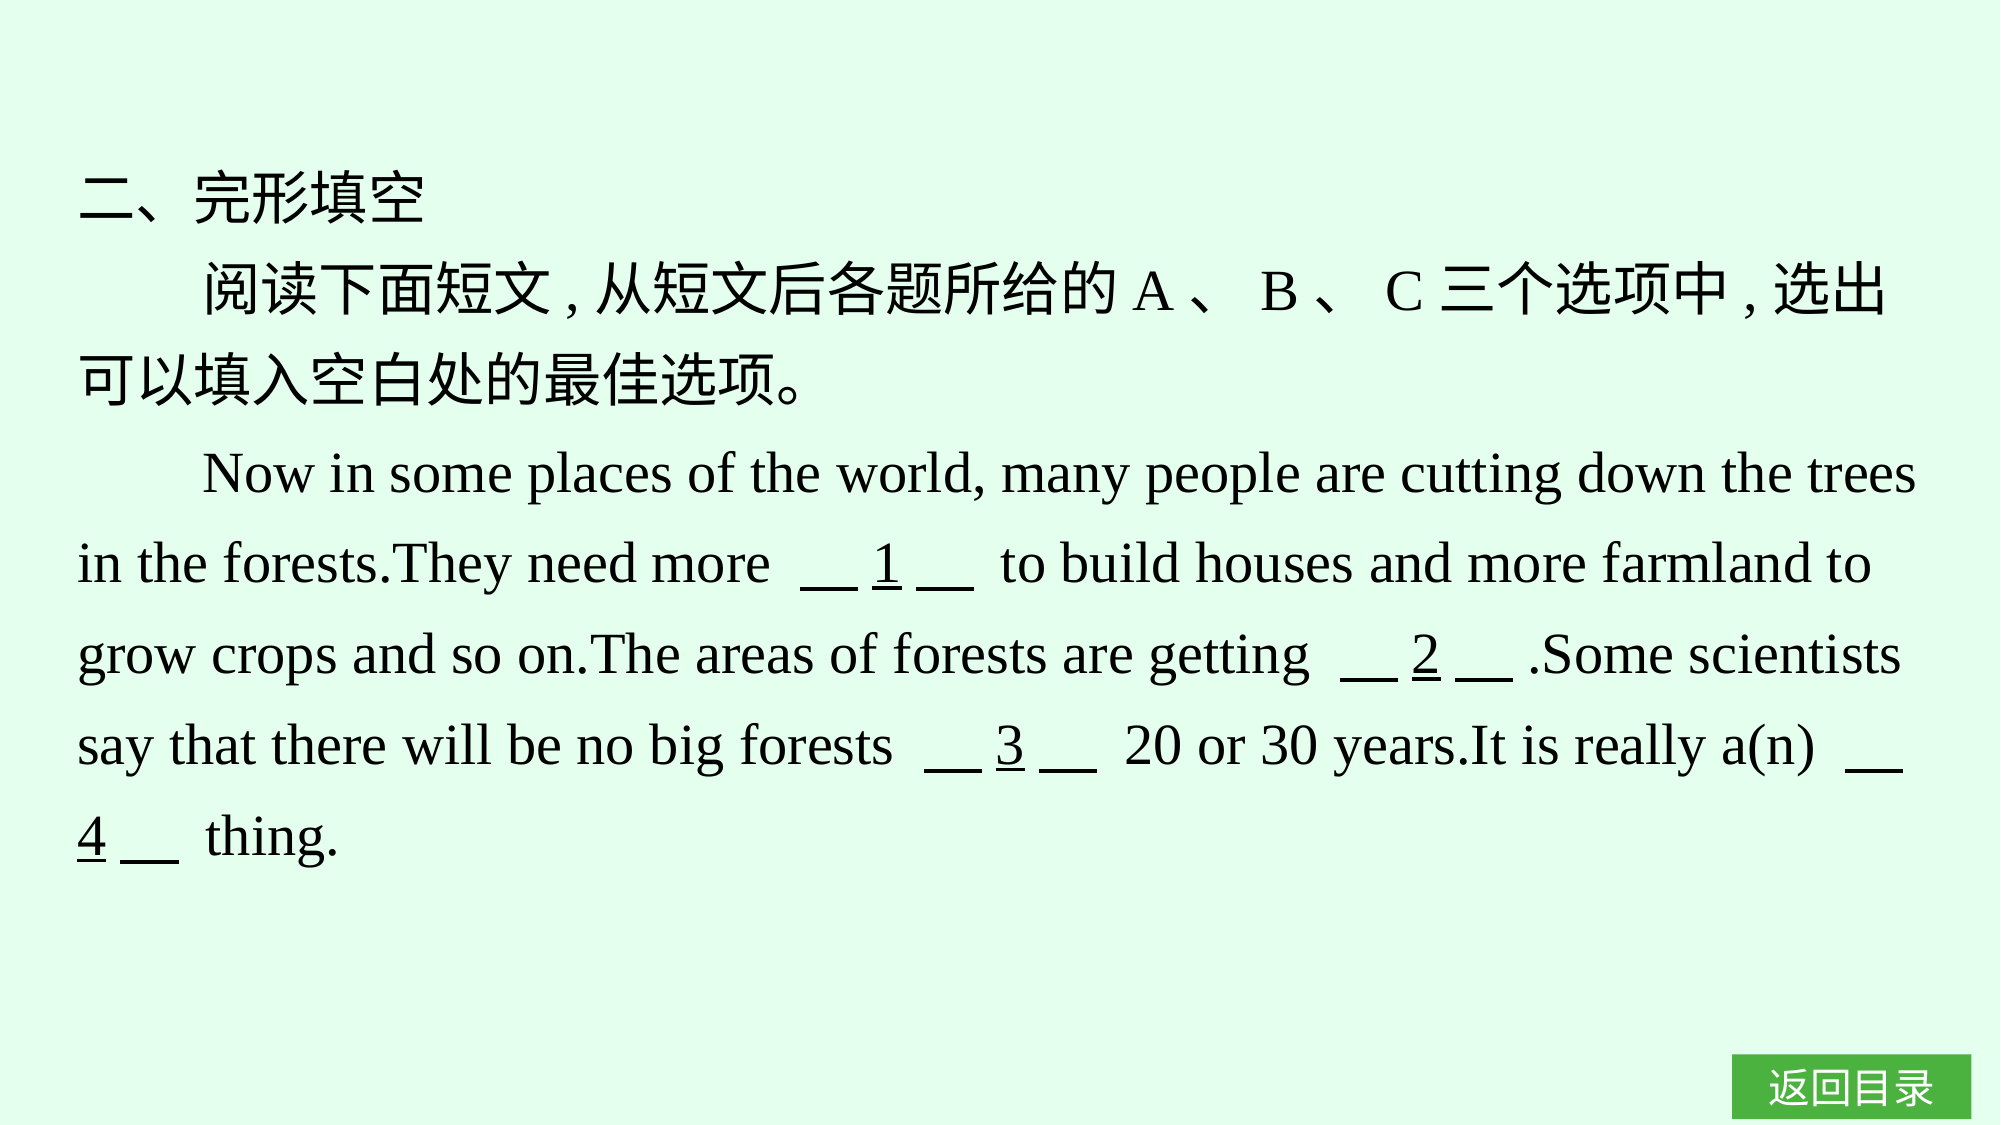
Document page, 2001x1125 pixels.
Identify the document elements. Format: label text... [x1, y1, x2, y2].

text_box 二、完形填空 阅读下面短文,从短文后各题所给的A、B、C三个选项中,选出可以填入空白处的最佳选项。 Now in some places of the world, many people are cutting down the trees in the forests.They need more 1 to build houses and more farmland to grow crops and so on.The areas of forests are getting 2 .Some scientists say that there will be no big forests 3 20 or 30 years.It is really a(n) 4 thing. [62, 132, 1938, 875]
